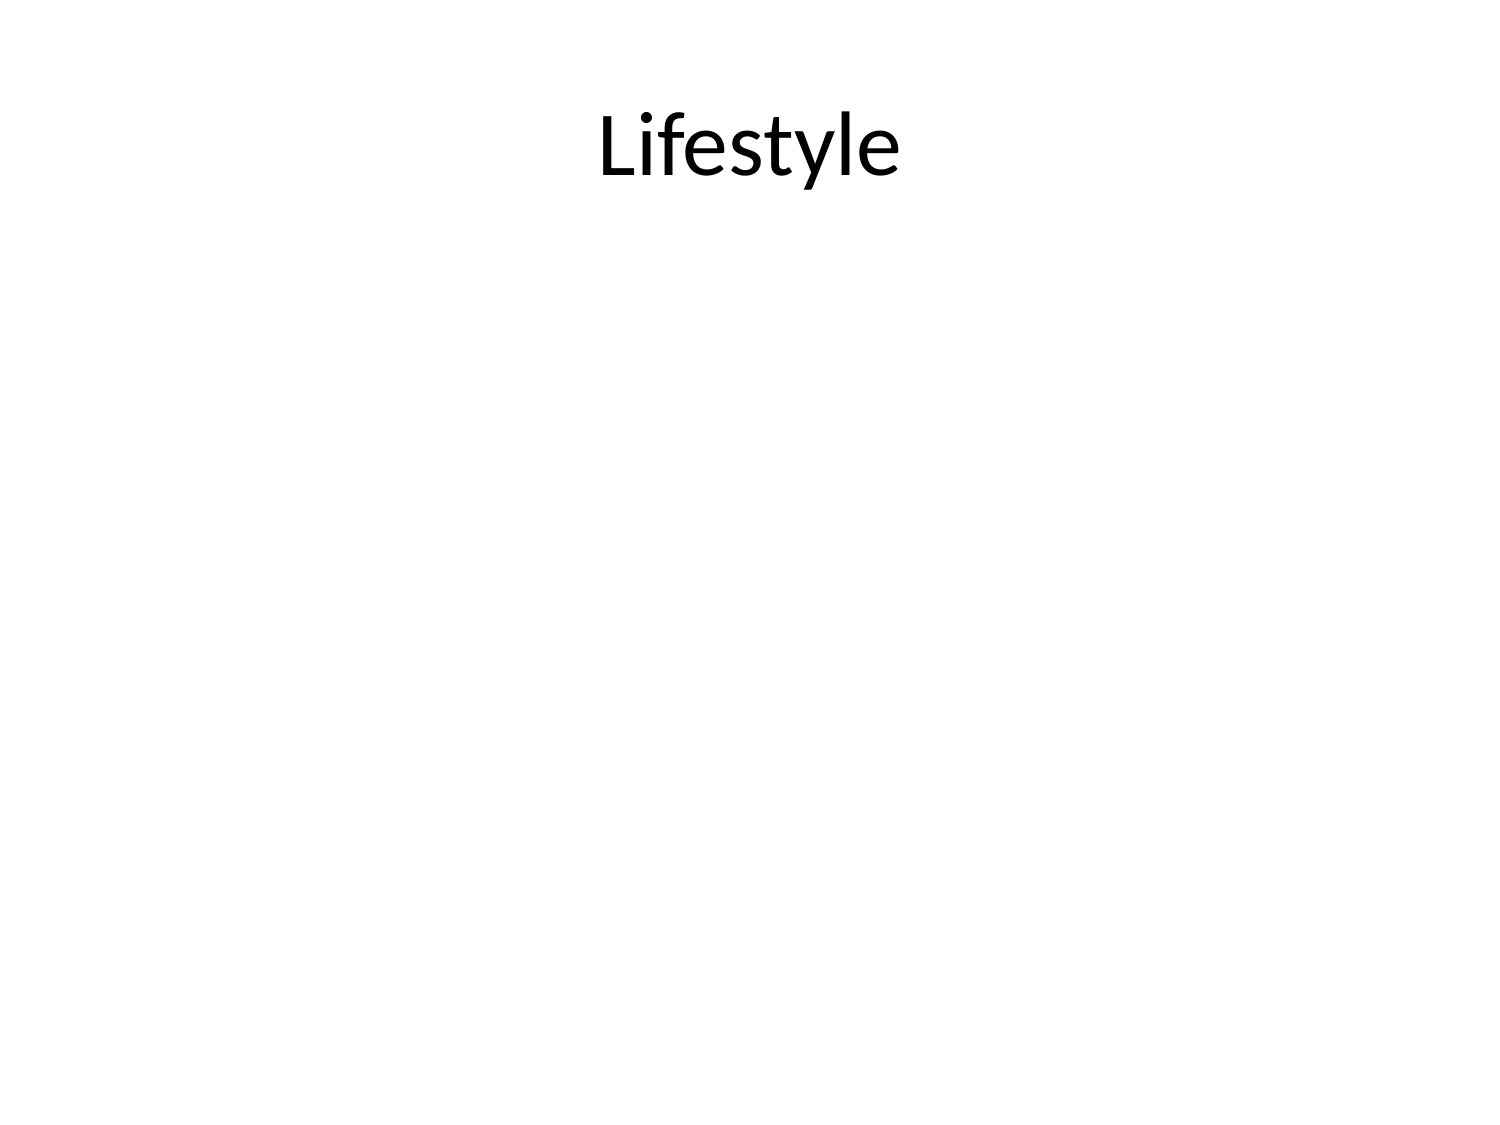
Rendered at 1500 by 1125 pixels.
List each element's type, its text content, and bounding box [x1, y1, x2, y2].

title Lifestyle [75, 45, 1425, 233]
